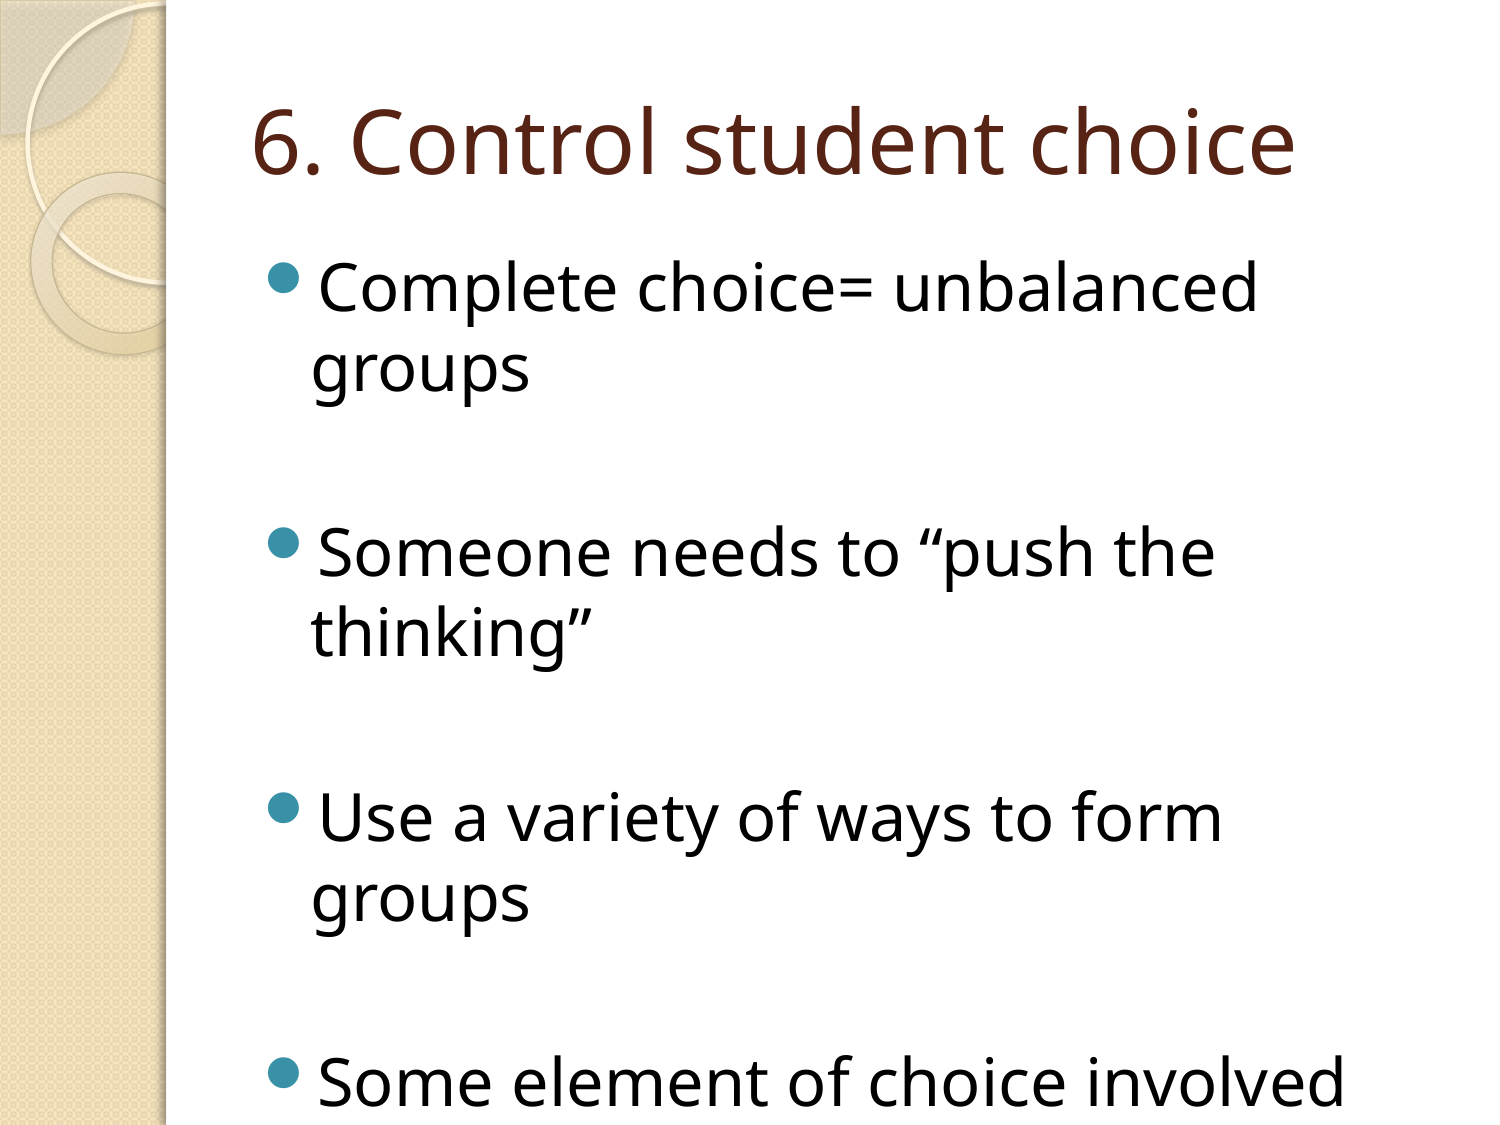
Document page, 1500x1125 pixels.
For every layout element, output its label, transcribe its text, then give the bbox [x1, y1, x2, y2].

title 6. Control student choice [235, 45, 1466, 233]
list Complete choice= unbalanced groups Someone needs to “push the thinking” Use a variety of ways to form groups Some element of choice involved but “controlled choice” [235, 237, 1466, 1025]
